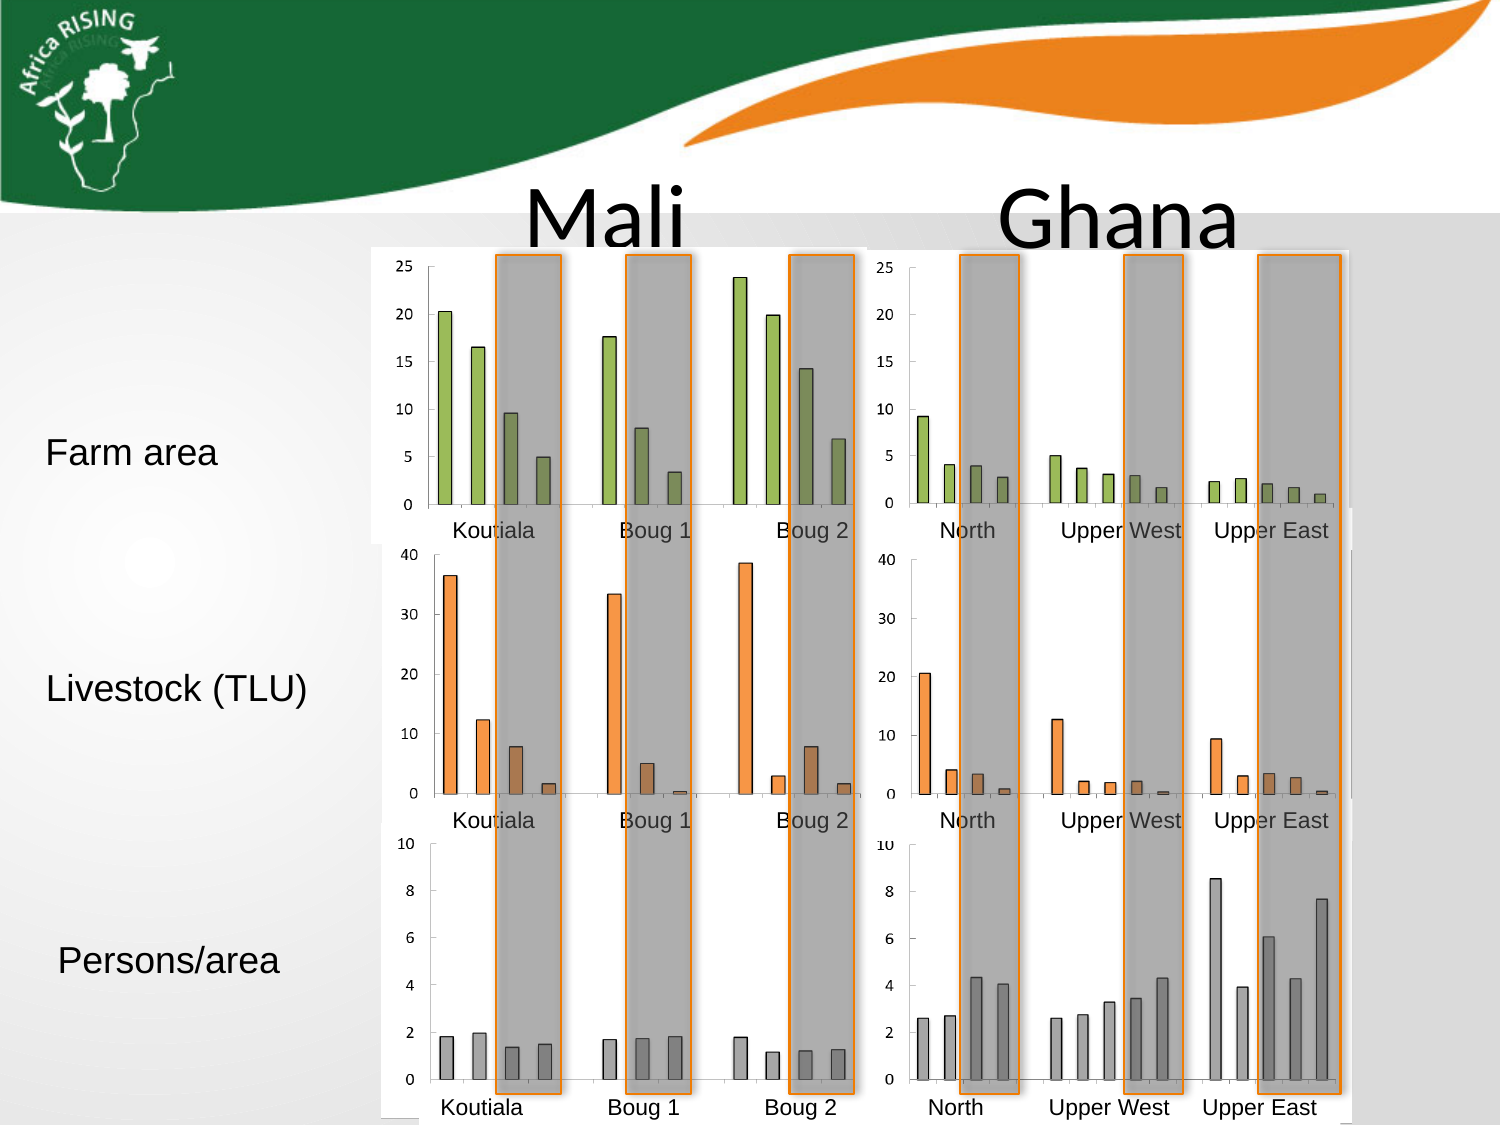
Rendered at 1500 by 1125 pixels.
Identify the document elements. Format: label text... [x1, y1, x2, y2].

picture [0, 0, 1500, 213]
text_box Farm area [30, 420, 234, 481]
picture [371, 247, 1352, 1124]
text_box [495, 254, 1342, 1095]
list Mali Ghana [75, 149, 1412, 337]
text_box Persons/area [42, 928, 296, 989]
text_box Livestock (TLU) [31, 656, 324, 717]
